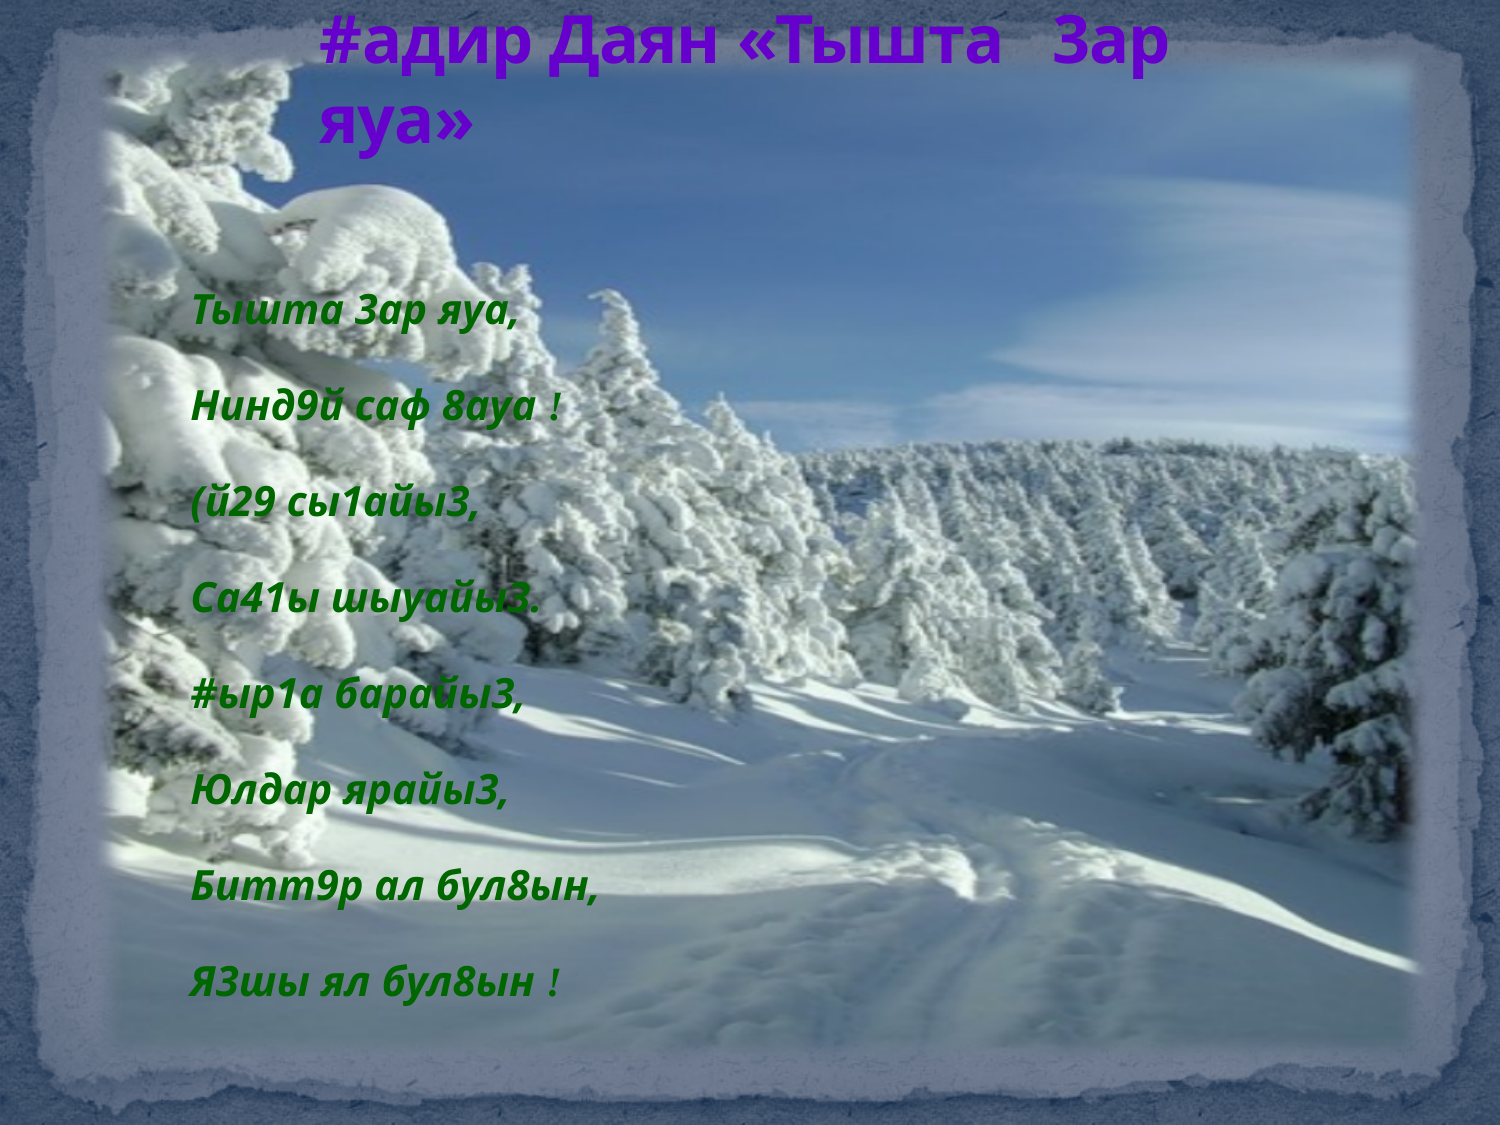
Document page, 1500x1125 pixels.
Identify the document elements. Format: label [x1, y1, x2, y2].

list [97, 50, 1427, 1064]
